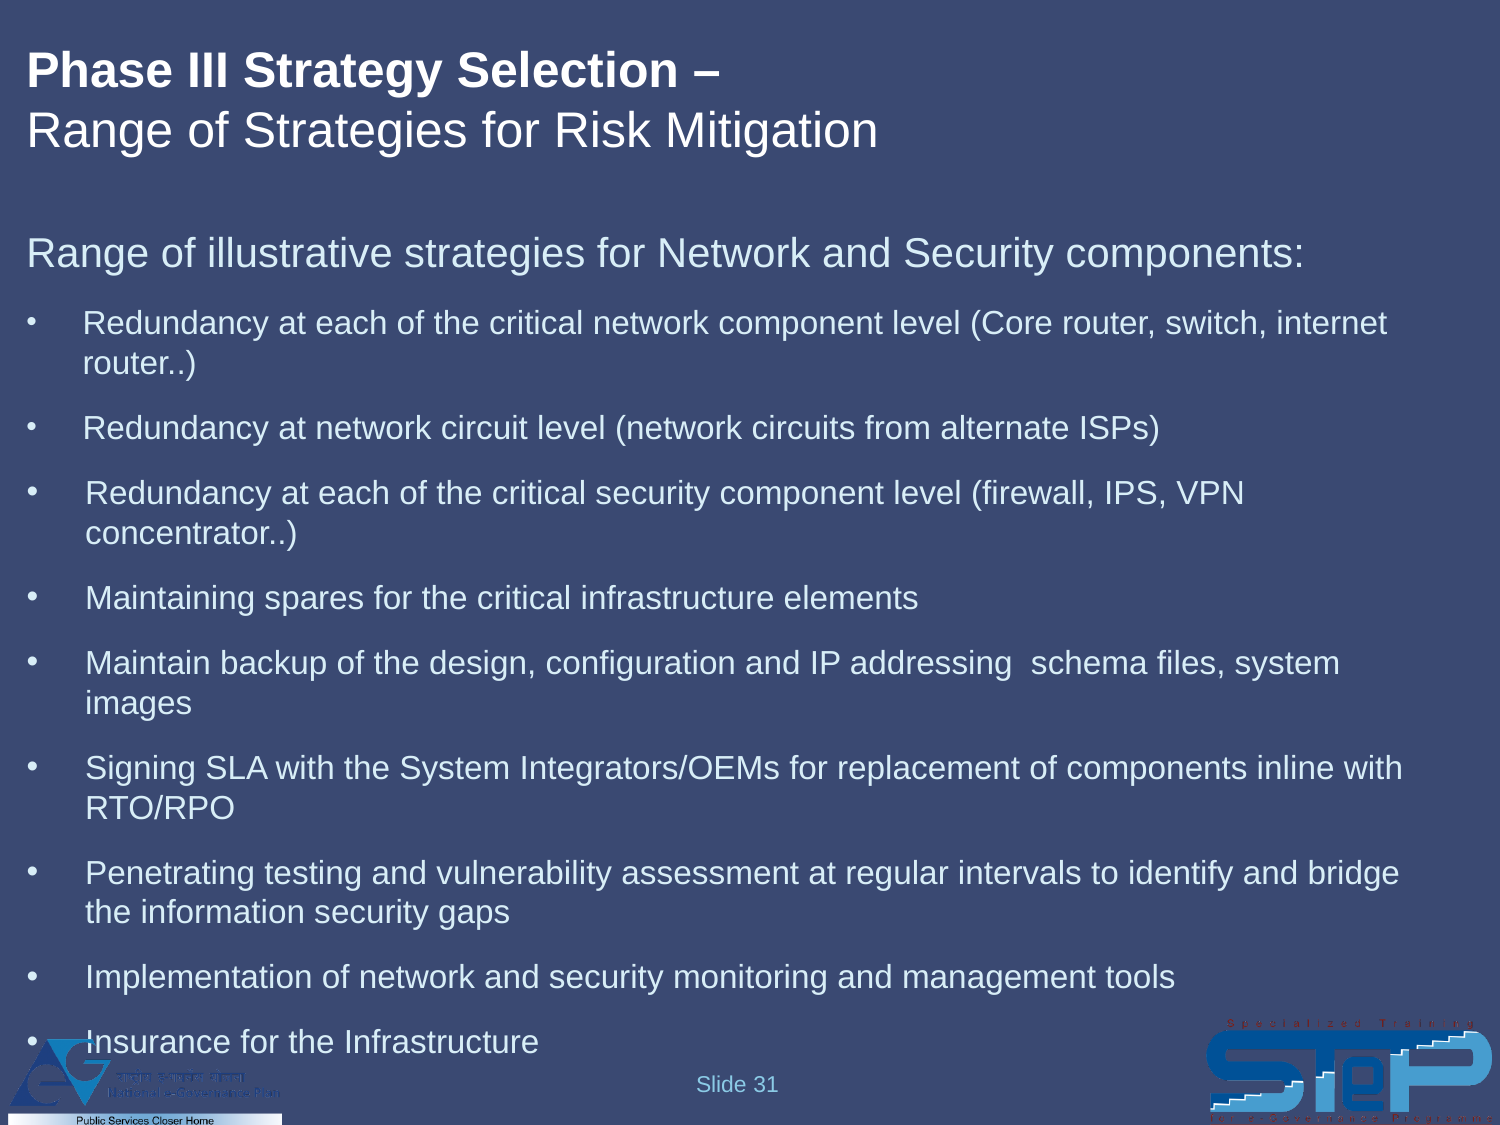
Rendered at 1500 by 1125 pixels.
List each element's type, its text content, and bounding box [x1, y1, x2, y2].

text_box Slide 31 [562, 1070, 913, 1096]
picture [8, 1039, 282, 1125]
footer [285, 1044, 914, 1072]
picture [1205, 1019, 1492, 1125]
text_box Phase III Strategy Selection – Range of Strategies for Risk Mitigation [26, 37, 1471, 162]
list Range of illustrative strategies for Network and Security components: Redundancy at each of the critical network component level (Core router, switch, internet router..) Redundancy at network circuit level (network circuits from alternate ISPs) Redundancy at each of the critical security component level (firewall, IPS, VPN concentrator..) Maintaining spares for the critical infrastructure elements Maintain backup of the design, configuration and IP addressing schema files, system images Signing SLA with the System Integrators/OEMs for replacement of components inline with RTO/RPO Penetrating testing and vulnerability assessment at regular intervals to identify and bridge the information security gaps Implementation of network and security monitoring and management tools Insurance for the Infrastructure [26, 226, 1426, 938]
